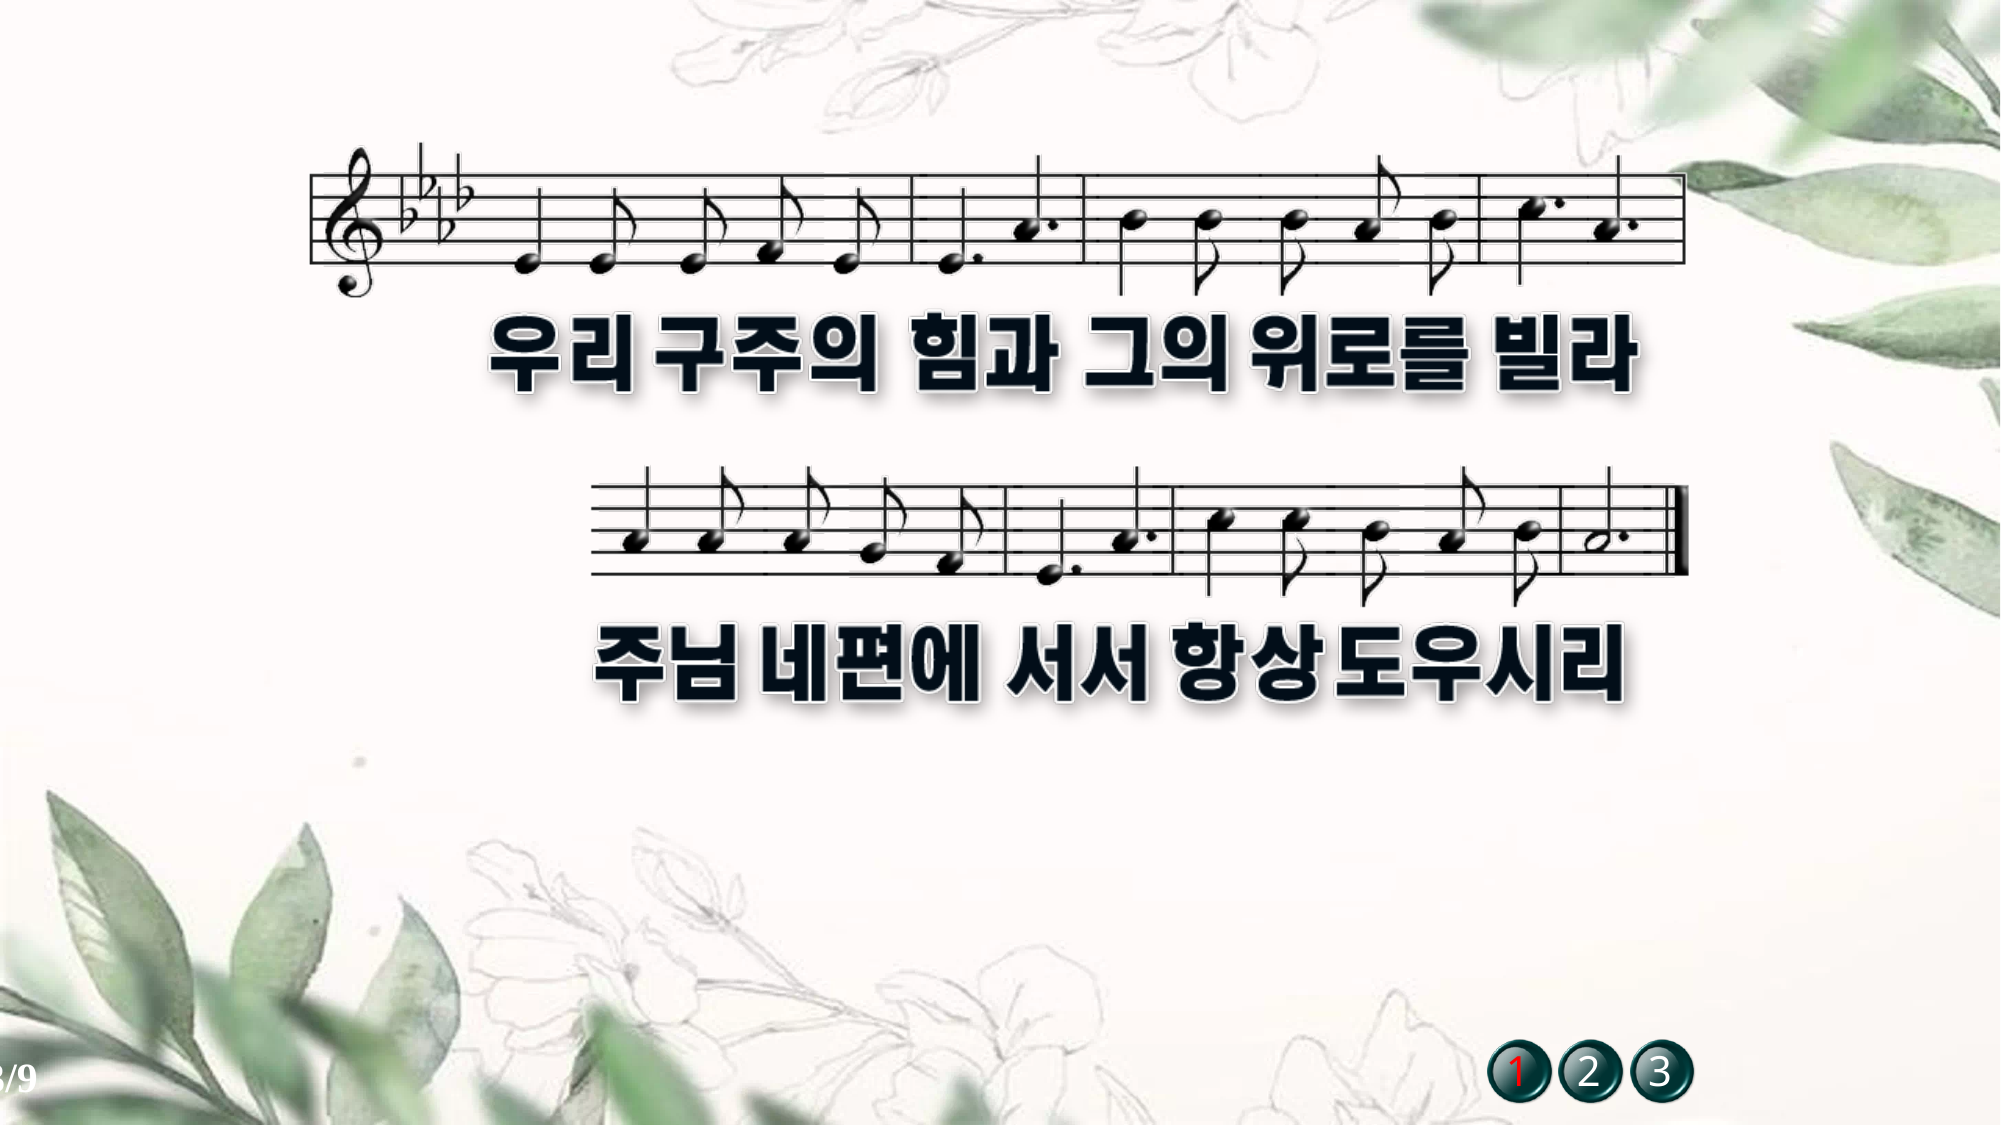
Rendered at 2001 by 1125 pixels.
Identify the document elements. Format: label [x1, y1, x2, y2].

text_box [1484, 1035, 1555, 1106]
text_box [1627, 1035, 1697, 1106]
text_box [1555, 1035, 1626, 1106]
picture [0, 0, 2001, 1125]
